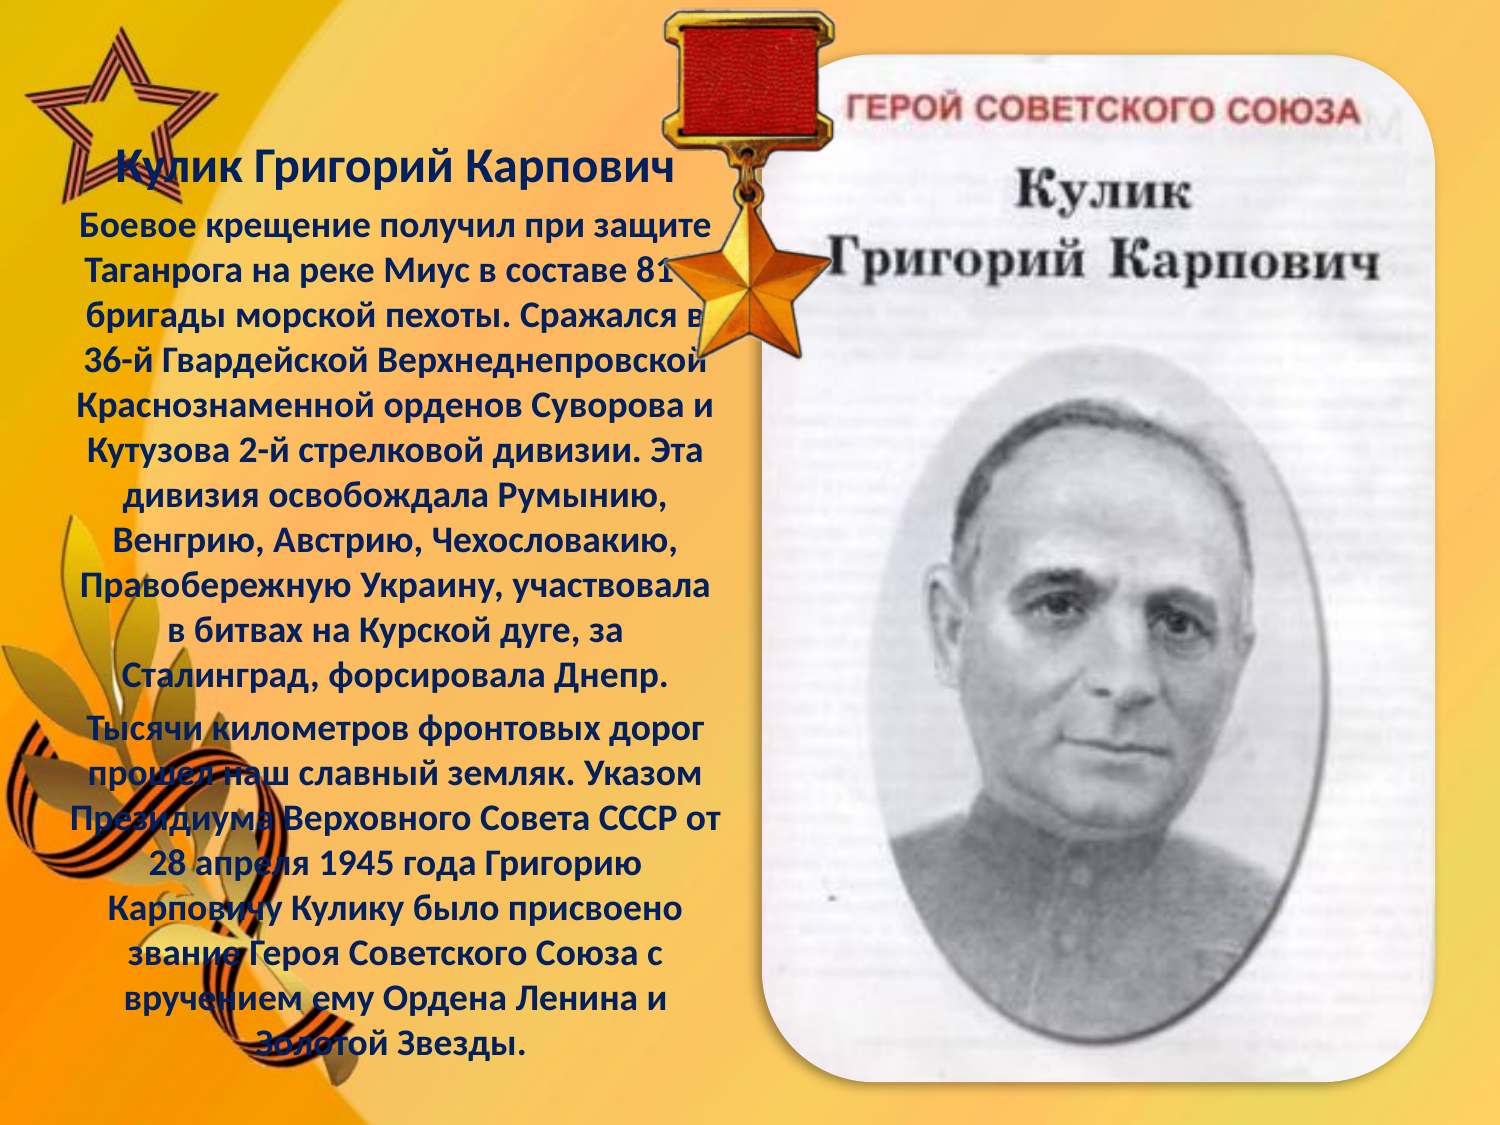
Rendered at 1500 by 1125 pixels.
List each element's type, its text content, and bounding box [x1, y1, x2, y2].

list Кулик Григорий Карпович Боевое крещение получил при защите Таганрога на реке Миус в составе 81-й бригады морской пехоты. Сражался в 36-й Гвардейской Верхнеднепровской Краснознаменной орденов Суворова и Кутузова 2-й стрелковой дивизии. Эта дивизия освобождала Румынию, Венгрию, Австрию, Чехословакию, Правобережную Украину, участвовала в битвах на Курской дуге, за Сталинград, форсировала Днепр. Тысячи километров фронтовых дорог прошел наш славный земляк. Указом Президиума Верховного Совета СССР от 28 апреля 1945 года Григорию Карповичу Кулику было присвоено звание Героя Советского Союза с вручением ему Ордена Ленина и Золотой Звезды. [52, 66, 739, 1071]
picture [0, 0, 1500, 1125]
